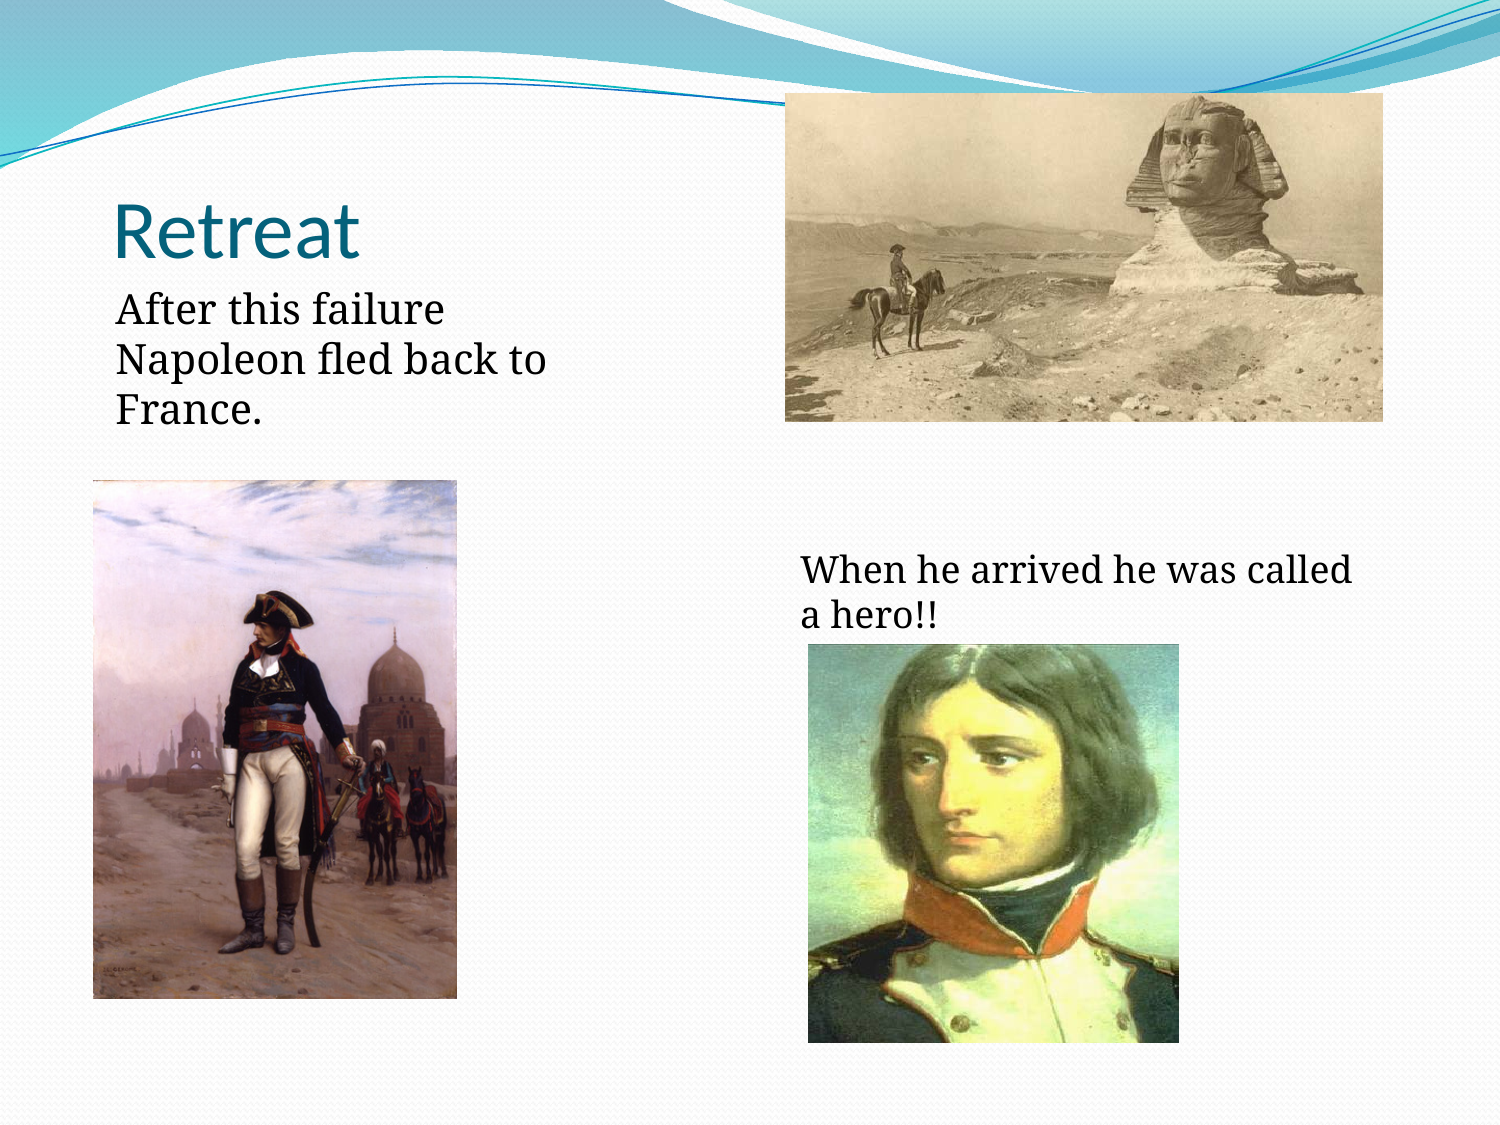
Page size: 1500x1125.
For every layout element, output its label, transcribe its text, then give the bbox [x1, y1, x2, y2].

picture [93, 480, 458, 1000]
text_box When he arrived he was called a hero!! [785, 538, 1395, 644]
title Retreat [112, 84, 563, 275]
picture [784, 93, 1383, 422]
list After this failure Napoleon fled back to France. [112, 275, 563, 1025]
picture [808, 644, 1180, 1044]
